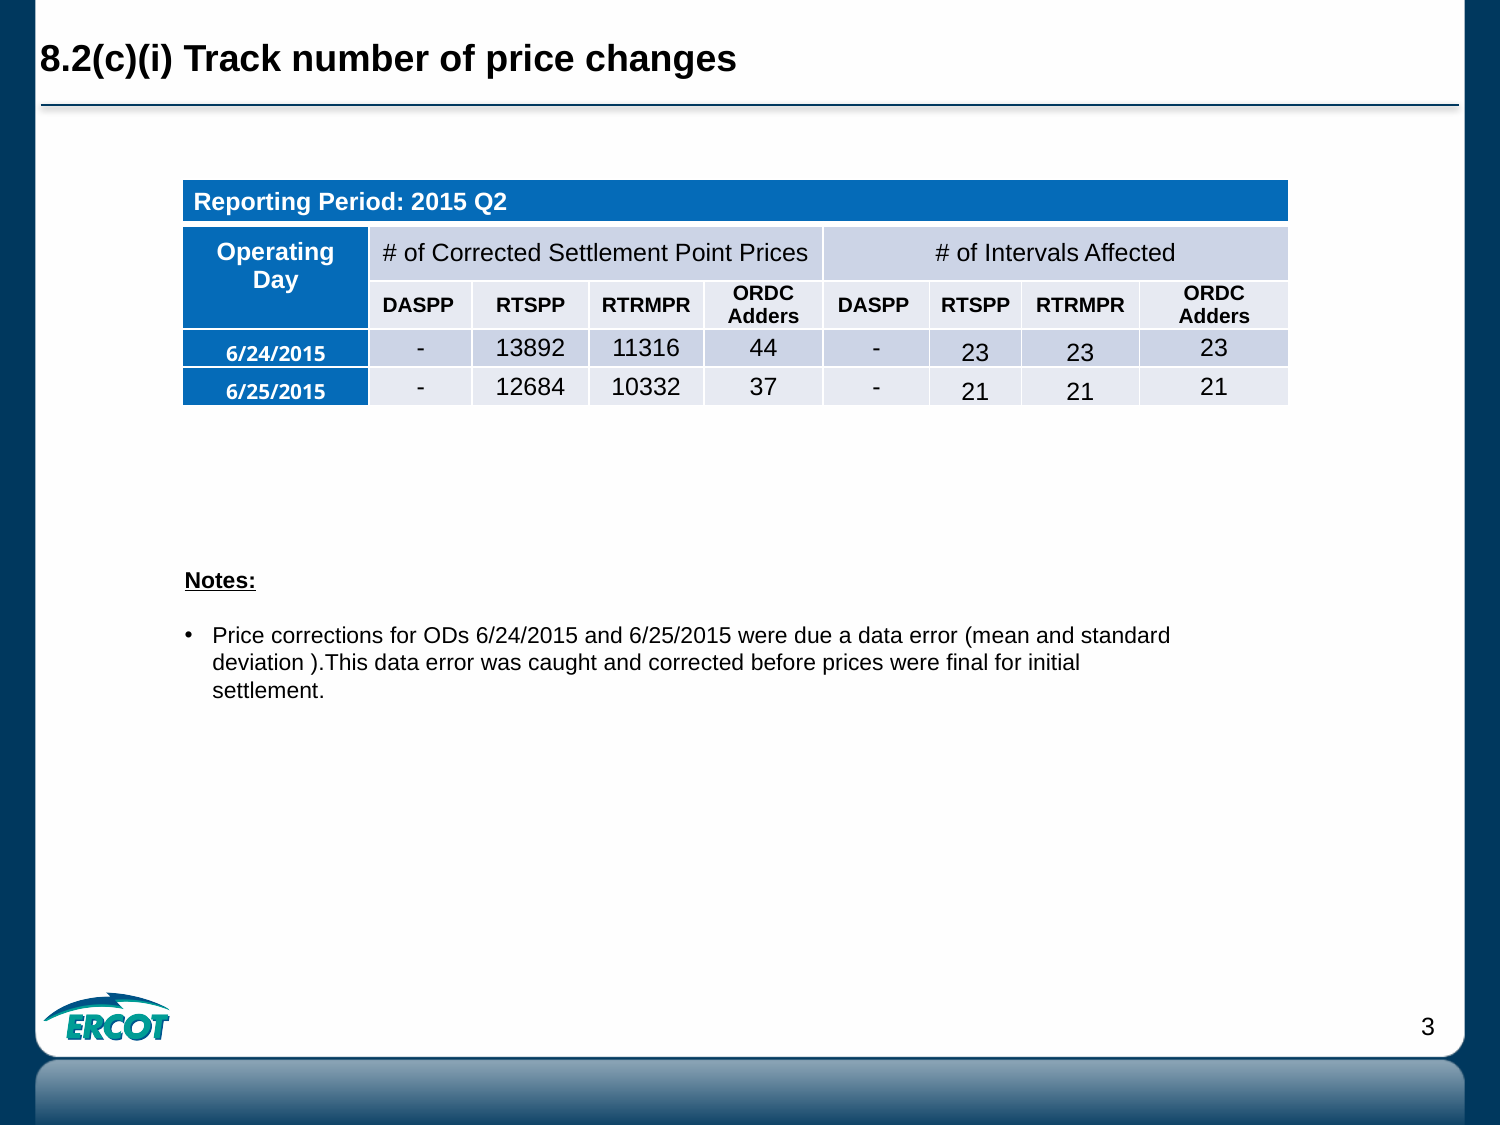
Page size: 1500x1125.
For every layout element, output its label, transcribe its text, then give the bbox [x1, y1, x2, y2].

table_cell DASPP [824, 282, 929, 328]
table_cell - [824, 330, 929, 366]
table_cell 23 [930, 330, 1021, 366]
table_cell 6/25/2015 [183, 368, 368, 405]
table_cell # of Corrected Settlement Point Prices [370, 227, 822, 280]
table_cell 12684 [473, 368, 588, 405]
table_cell - [370, 368, 471, 405]
table_cell 11316 [590, 330, 703, 366]
table_cell DASPP [370, 282, 471, 328]
table_cell RTRMPR [1022, 282, 1139, 328]
text_box Notes: Price corrections for ODs 6/24/2015 and 6/25/2015 were due a data error (mean and standard deviation ).This data error was caught and corrected before prices were final for initial settlement. [169, 558, 1204, 738]
table_cell 13892 [473, 330, 588, 366]
table_cell ORDC Adders [1140, 282, 1288, 328]
table_cell RTSPP [930, 282, 1021, 328]
table_header Reporting Period: 2015 Q2 [183, 180, 1288, 221]
table_cell 23 [1022, 330, 1139, 366]
table_cell 44 [705, 330, 822, 366]
table_cell # of Intervals Affected [824, 227, 1288, 280]
table_cell 21 [930, 368, 1021, 405]
table_cell 6/24/2015 [183, 330, 368, 366]
table_cell 37 [705, 368, 822, 405]
table_cell 21 [1022, 368, 1139, 405]
table_cell Operating Day [183, 227, 368, 328]
picture [35, 0, 1465, 1125]
table_cell RTSPP [473, 282, 588, 328]
table_cell 10332 [590, 368, 703, 405]
table_cell ORDC Adders [705, 282, 822, 328]
table_cell 23 [1140, 330, 1288, 366]
table_cell RTRMPR [590, 282, 703, 328]
table_cell - [824, 368, 929, 405]
title 8.2(c)(i) Track number of price changes [24, 0, 1450, 113]
table_cell 21 [1140, 368, 1288, 405]
table_cell - [370, 330, 471, 366]
